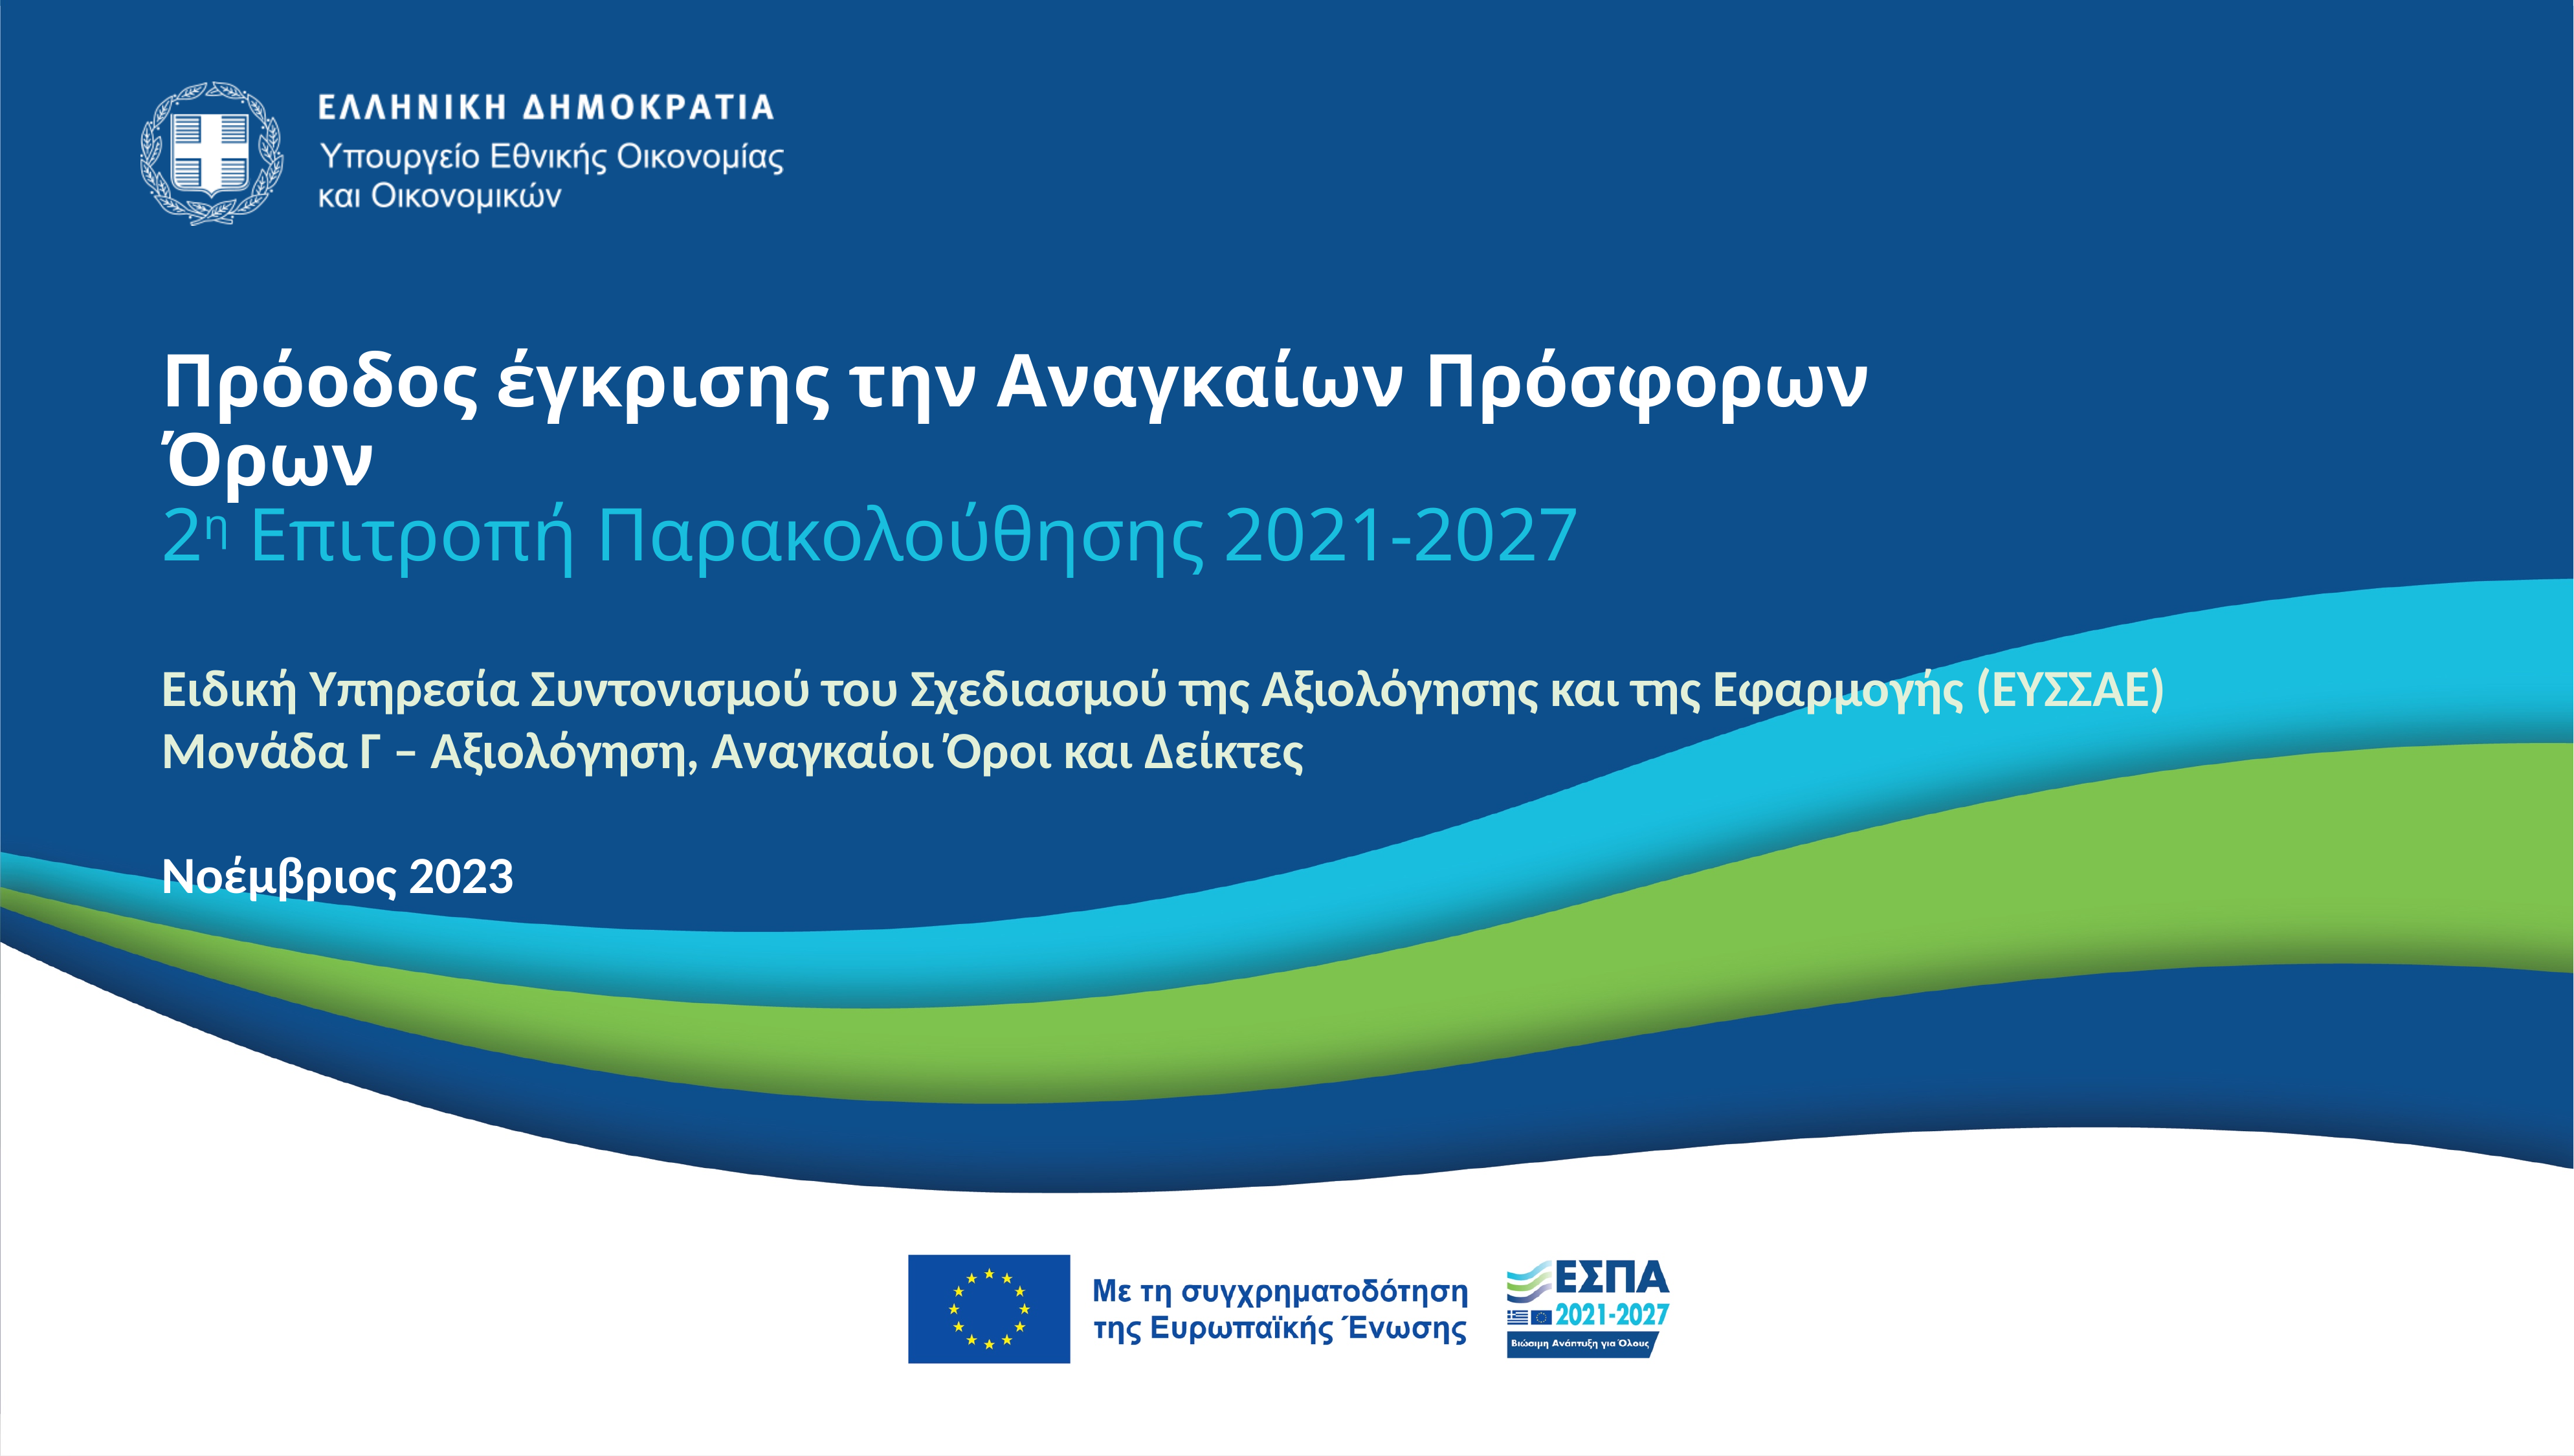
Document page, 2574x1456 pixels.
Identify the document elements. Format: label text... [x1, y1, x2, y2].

text_box 2η Επιτροπή Παρακολούθησης 2021-2027 Ειδική Υπηρεσία Συντονισμού του Σχεδιασμού της Αξιολόγησης και της Εφαρμογής (ΕΥΣΣΑΕ) Μονάδα Γ – Αξιολόγηση, Αναγκαίοι Όροι και Δείκτες Νοέμβριος 2023 [151, 492, 2199, 935]
picture [0, 0, 2574, 1456]
text_box Πρόοδος έγκρισης την Αναγκαίων Πρόσφορων Όρων [151, 339, 1973, 492]
